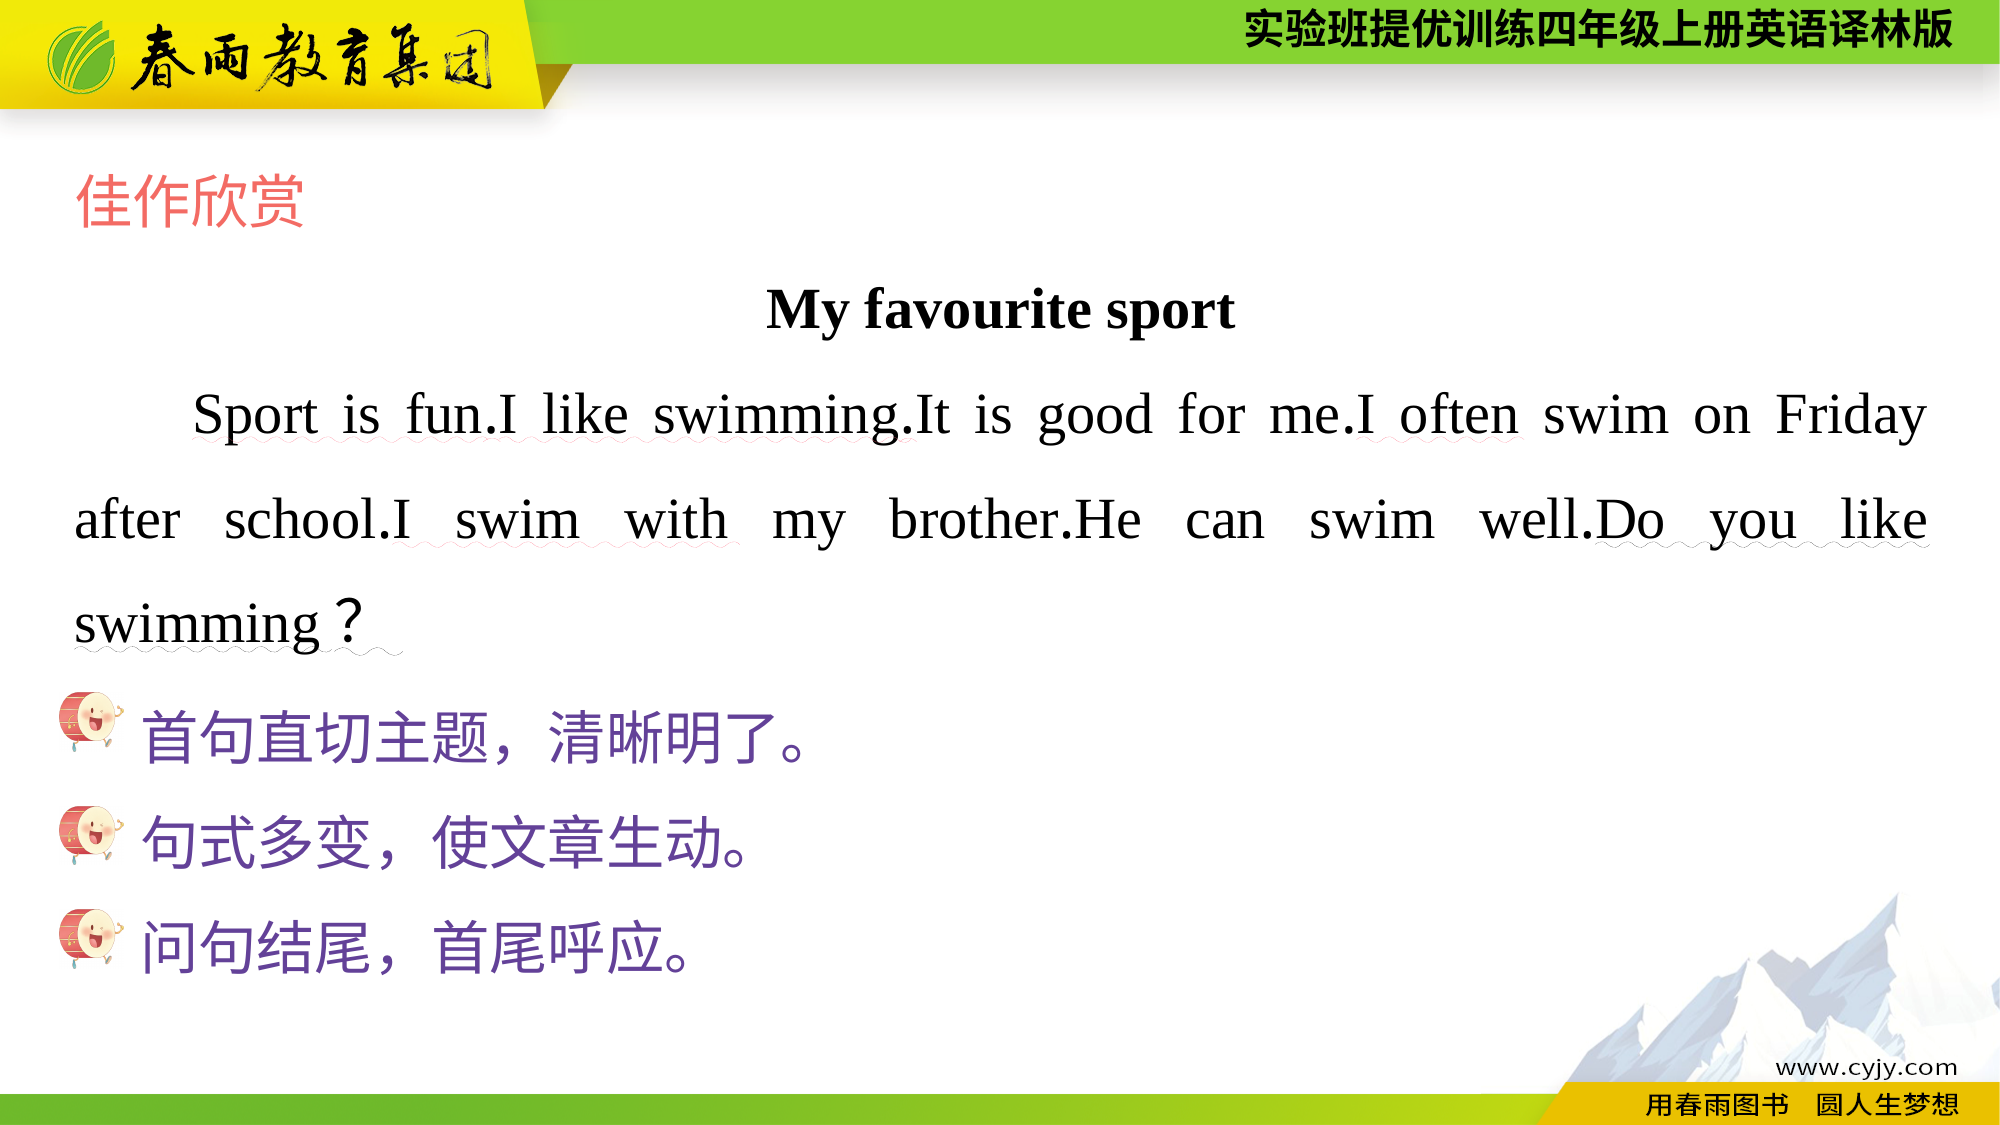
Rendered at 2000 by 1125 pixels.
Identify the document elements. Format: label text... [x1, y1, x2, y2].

text_box 首句直切主题，清晰明了。 句式多变，使文章生动。 问句结尾，首尾呼应。 [59, 658, 1944, 989]
picture [0, 0, 2000, 1125]
list 佳作欣赏 My favourite sport Sport is fun.I like swimming.It is good for me.I often swim on Friday after school.I swim with my brother.He can swim well.Do you like swimming？ [59, 122, 1944, 658]
